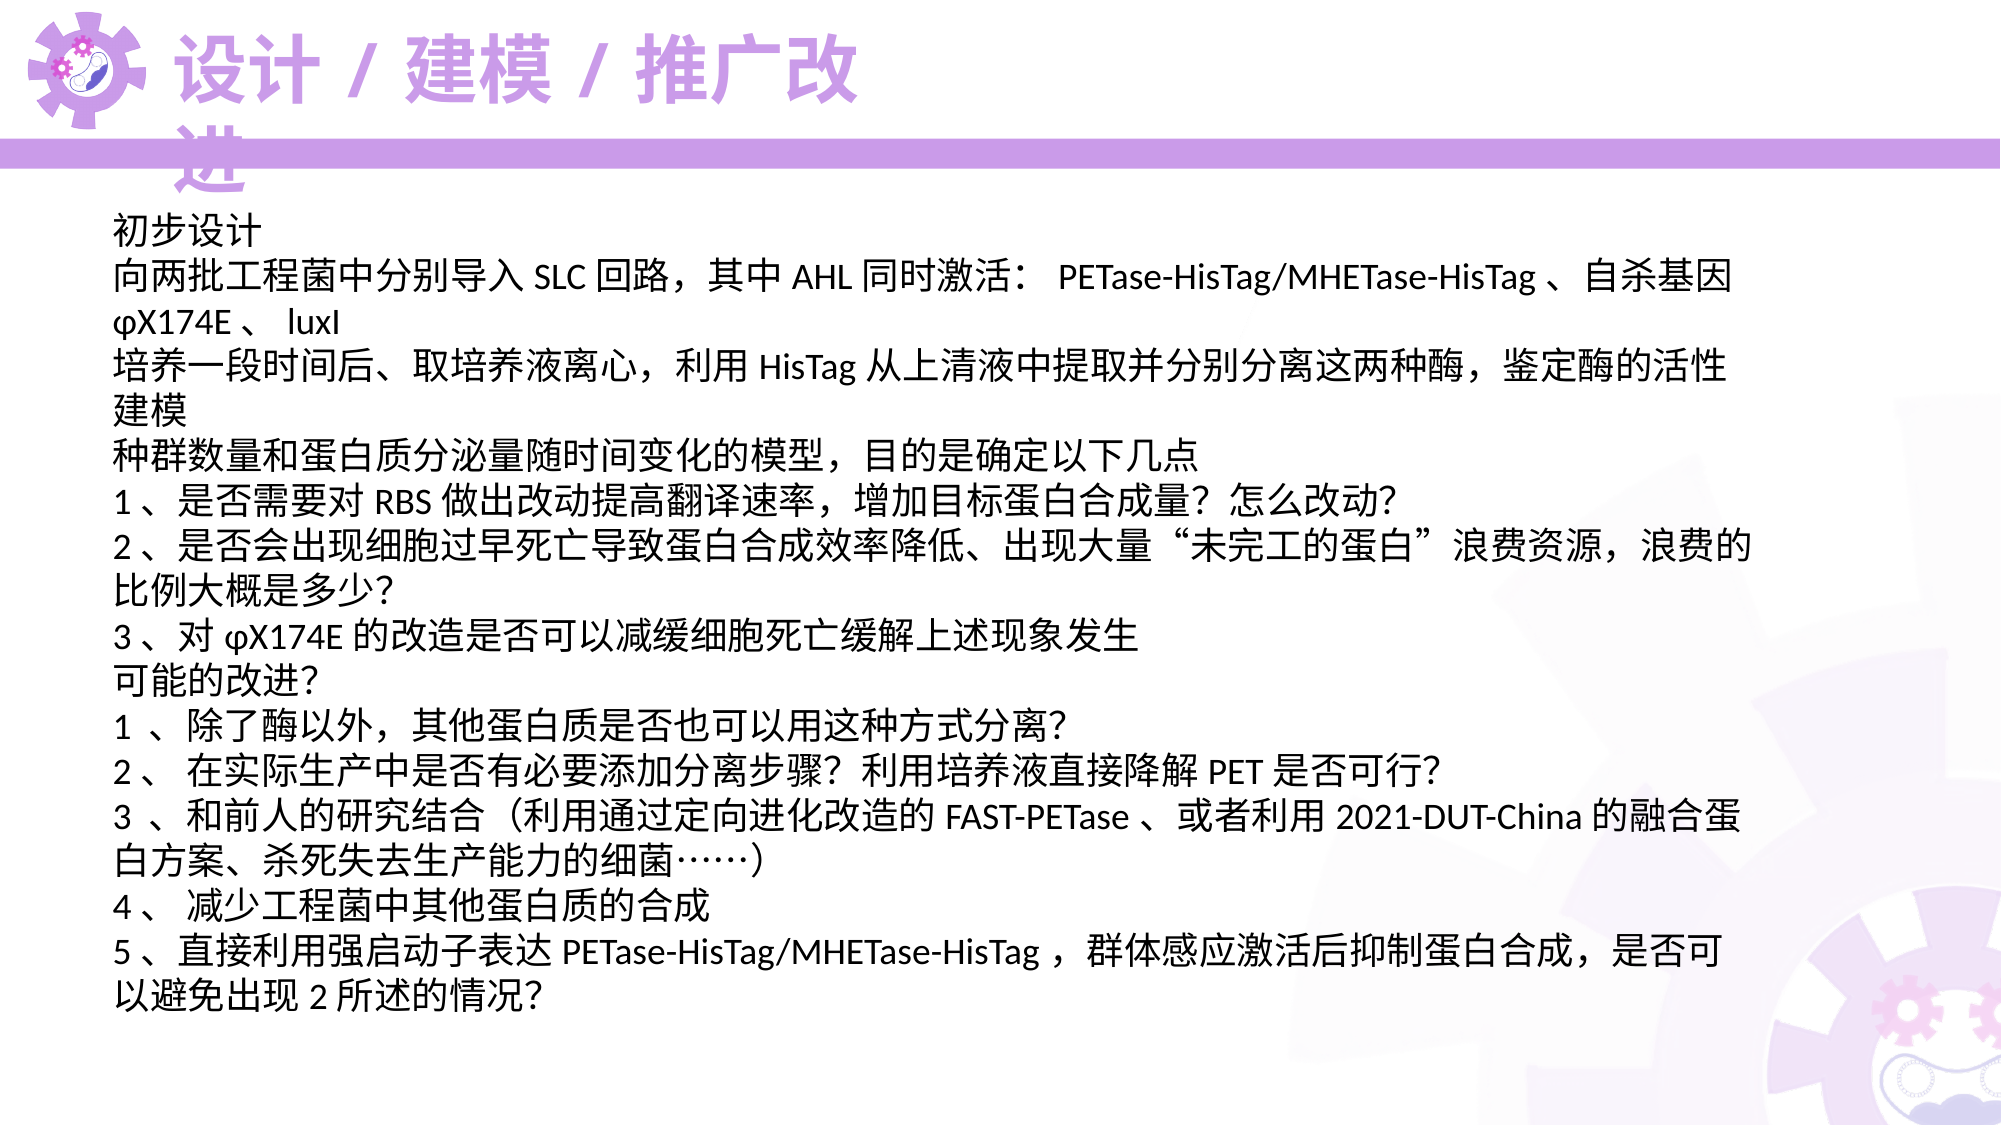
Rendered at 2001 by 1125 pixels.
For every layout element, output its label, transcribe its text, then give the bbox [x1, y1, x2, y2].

picture [0, 0, 157, 138]
text_box [0, 138, 2000, 170]
text_box 设计/建模/推广改进 [157, 14, 948, 138]
picture [1226, 282, 2000, 1125]
text_box 初步设计 向两批工程菌中分别导入SLC回路，其中AHL同时激活：PETase-HisTag/MHETase-HisTag、自杀基因φX174E、luxI 培养一段时间后、取培养液离心，利用HisTag从上清液中提取并分别分离这两种酶，鉴定酶的活性 建模 种群数量和蛋白质分泌量随时间变化的模型，目的是确定以下几点 1、是否需要对RBS做出改动提高翻译速率，增加目标蛋白合成量？怎么改动？ 2、是否会出现细胞过早死亡导致蛋白合成效率降低、出现大量“未完工的蛋白”浪费资源，浪费的比例大概是多少？ 3、对φX174E的改造是否可以减缓细胞死亡缓解上述现象发生 可能的改进？ 1 、除了酶以外，其他蛋白质是否也可以用这种方式分离？ 2、 在实际生产中是否有必要添加分离步骤？利用培养液直接降解PET是否可行？ 3 、和前人的研究结合（利用通过定向进化改造的FAST-PETase、或者利用2021-DUT-China的融合蛋白方案、杀死失去生产能力的细菌……） 4、 减少工程菌中其他蛋白质的合成 5、直接利用强启动子表达PETase-HisTag/MHETase-HisTag，群体感应激活后抑制蛋白合成，是否可以避免出现2所述的情况？ [97, 199, 1771, 1024]
text_box 设计/建模/推广改进 [157, 170, 948, 199]
